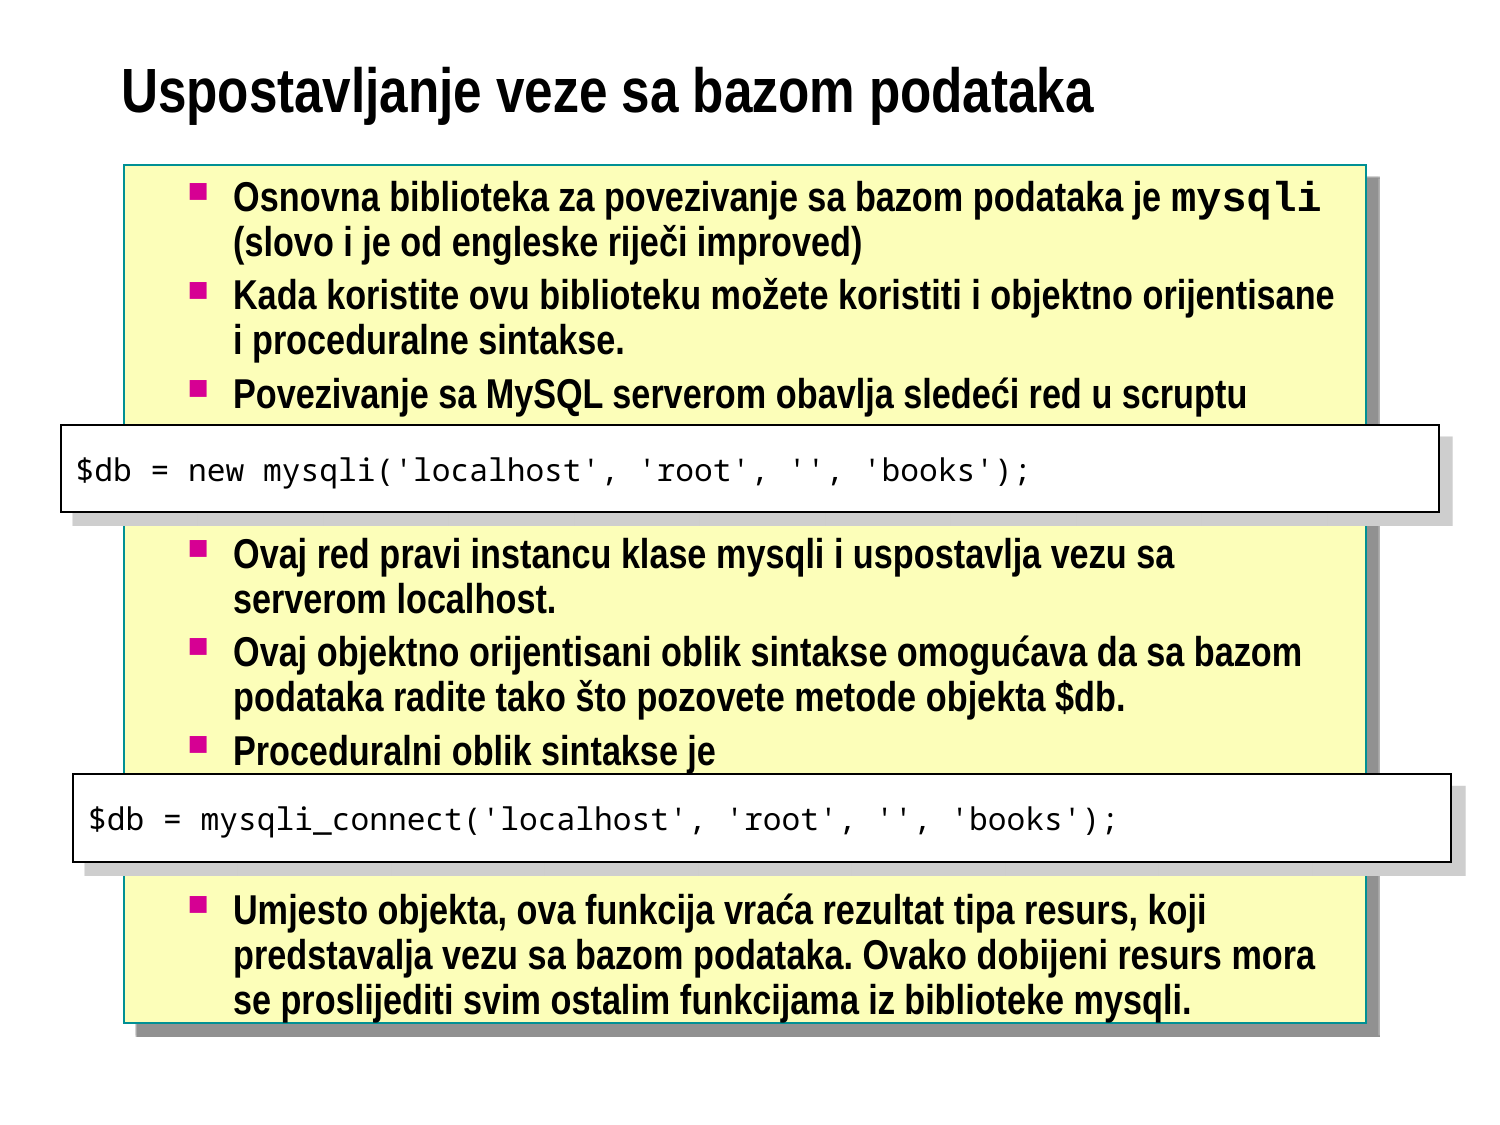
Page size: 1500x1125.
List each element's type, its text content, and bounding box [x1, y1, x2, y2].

text_box $db = new mysqli('localhost', 'root', '', 'books'); [60, 424, 1439, 513]
title Uspostavljanje veze sa bazom podataka [106, 25, 1450, 164]
list Osnovna biblioteka za povezivanje sa bazom podataka je mysqli (slovo i je od engleske riječi improved) Kada koristite ovu biblioteku možete koristiti i objektno orijentisane i proceduralne sintakse. Povezivanje sa MySQL serverom obavlja sledeći red u scruptu Ovaj red pravi instancu klase mysqli i uspostavlja vezu sa serverom localhost. Ovaj objektno orijentisani oblik sintakse omogućava da sa bazom podataka radite tako što pozovete metode objekta $db. Proceduralni oblik sintakse je Umjesto objekta, ova funkcija vraća rezultat tipa resurs, koji predstavalja vezu sa bazom podataka. Ovako dobijeni resurs mora se proslijediti svim ostalim funkcijama iz biblioteke mysqli. [172, 526, 1353, 774]
text_box $db = mysqli_connect('localhost', 'root', '', 'books'); [73, 774, 1452, 862]
list Osnovna biblioteka za povezivanje sa bazom podataka je mysqli (slovo i je od engleske riječi improved) Kada koristite ovu biblioteku možete koristiti i objektno orijentisane i proceduralne sintakse. Povezivanje sa MySQL serverom obavlja sledeći red u scruptu Ovaj red pravi instancu klase mysqli i uspostavlja vezu sa serverom localhost. Ovaj objektno orijentisani oblik sintakse omogućava da sa bazom podataka radite tako što pozovete metode objekta $db. Proceduralni oblik sintakse je Umjesto objekta, ova funkcija vraća rezultat tipa resurs, koji predstavalja vezu sa bazom podataka. Ovako dobijeni resurs mora se proslijediti svim ostalim funkcijama iz biblioteke mysqli. [172, 168, 1353, 424]
list Osnovna biblioteka za povezivanje sa bazom podataka je mysqli (slovo i je od engleske riječi improved) Kada koristite ovu biblioteku možete koristiti i objektno orijentisane i proceduralne sintakse. Povezivanje sa MySQL serverom obavlja sledeći red u scruptu Ovaj red pravi instancu klase mysqli i uspostavlja vezu sa serverom localhost. Ovaj objektno orijentisani oblik sintakse omogućava da sa bazom podataka radite tako što pozovete metode objekta $db. Proceduralni oblik sintakse je Umjesto objekta, ova funkcija vraća rezultat tipa resurs, koji predstavalja vezu sa bazom podataka. Ovako dobijeni resurs mora se proslijediti svim ostalim funkcijama iz biblioteke mysqli. [172, 875, 1353, 1013]
